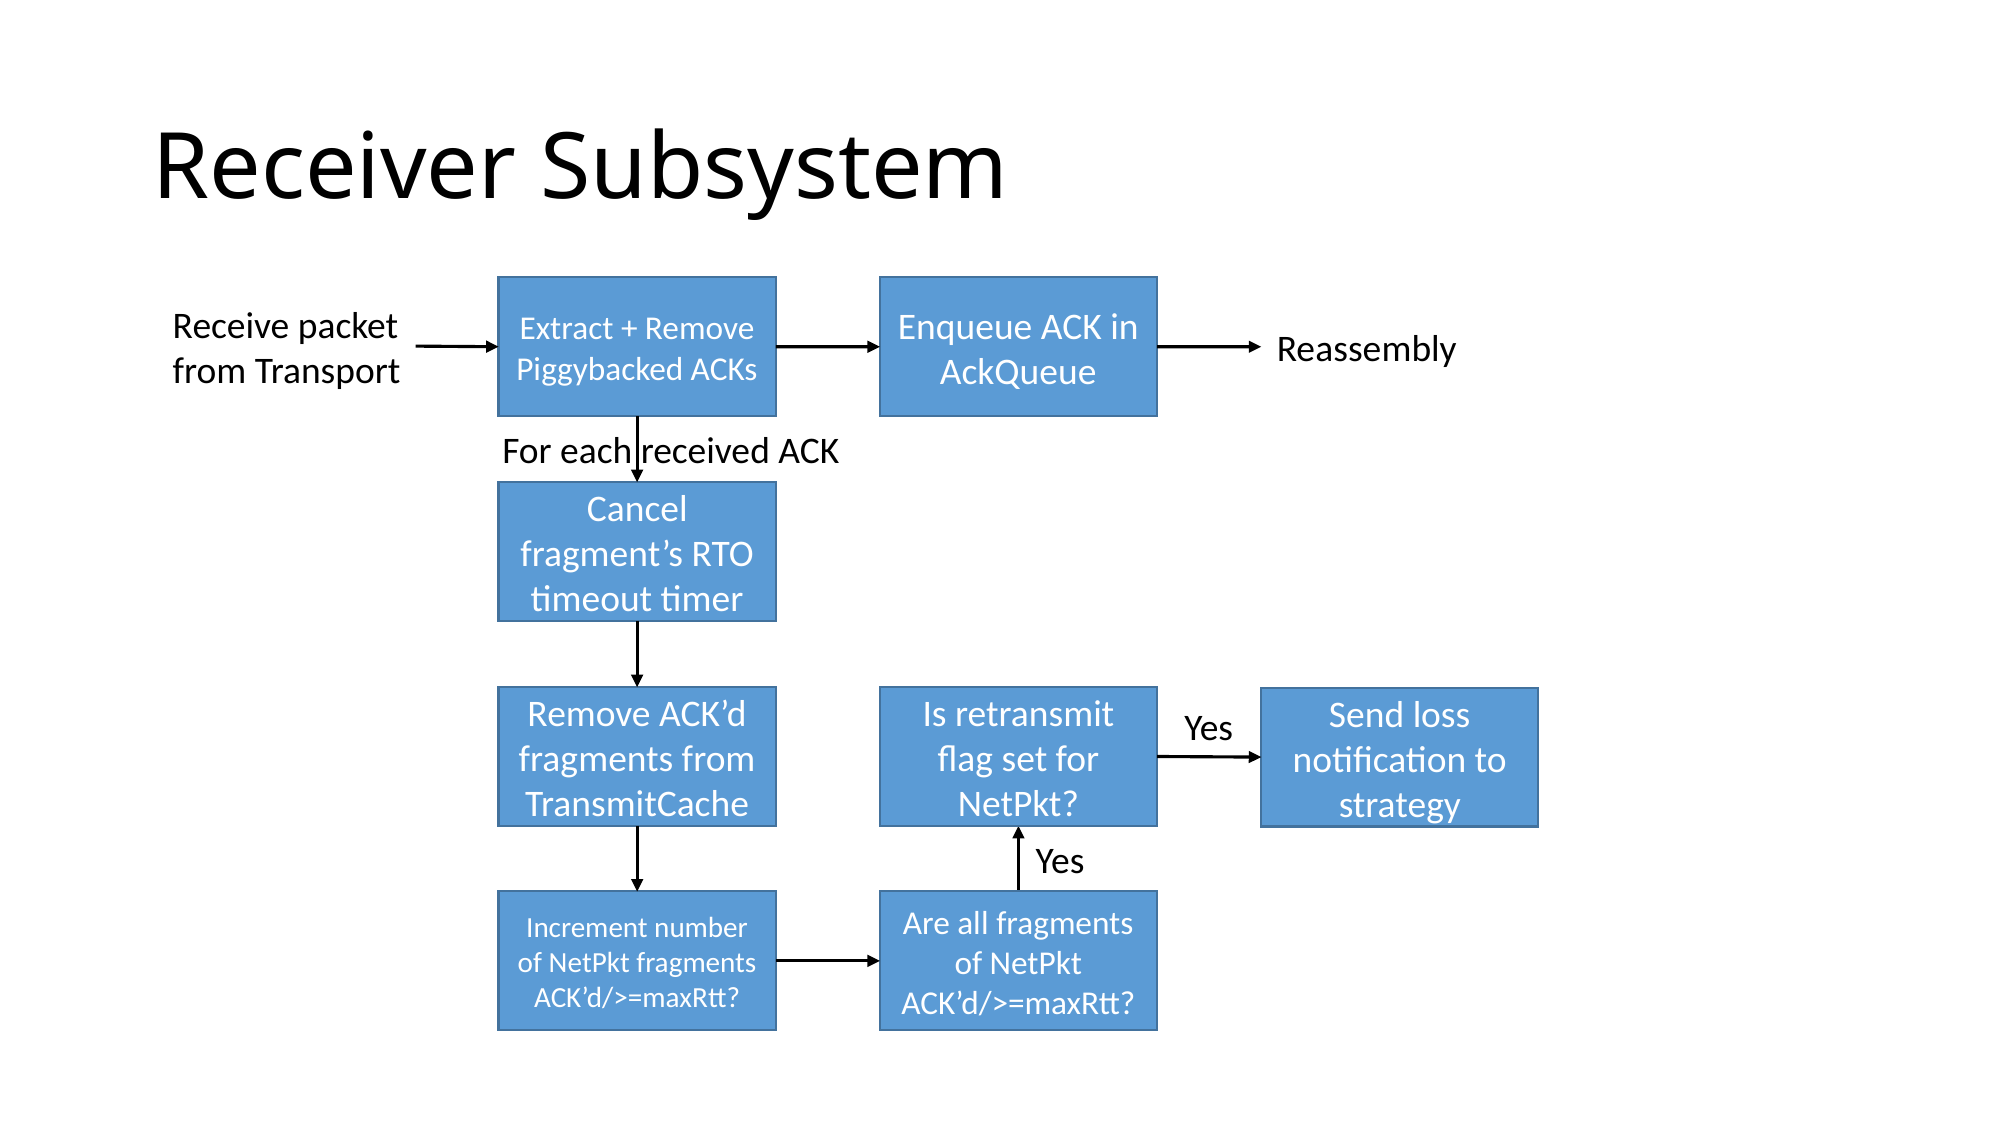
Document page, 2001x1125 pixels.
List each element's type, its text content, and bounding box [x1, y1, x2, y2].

text_box Cancel fragment’s RTO timeout timer [497, 481, 777, 622]
title Receiver Subsystem [137, 59, 1863, 278]
text_box Increment number of NetPkt fragments ACK’d/>=maxRtt? [497, 890, 777, 1031]
text_box Enqueue ACK in AckQueue [879, 276, 1158, 417]
text_box Yes [1020, 828, 1100, 889]
text_box Receive packet from Transport [157, 293, 416, 399]
text_box Are all fragments of NetPkt ACK’d/>=maxRtt? [879, 890, 1158, 1031]
text_box Remove ACK’d fragments from TransmitCache [497, 686, 777, 827]
text_box Send loss notification to strategy [1260, 687, 1539, 828]
text_box For each received ACK [638, 418, 855, 479]
text_box Reassembly [1262, 316, 1472, 377]
text_box Yes [1169, 695, 1249, 755]
text_box Extract + Remove Piggybacked ACKs [497, 276, 777, 417]
text_box For each received ACK [487, 418, 637, 479]
text_box Is retransmit flag set for NetPkt? [879, 686, 1158, 827]
